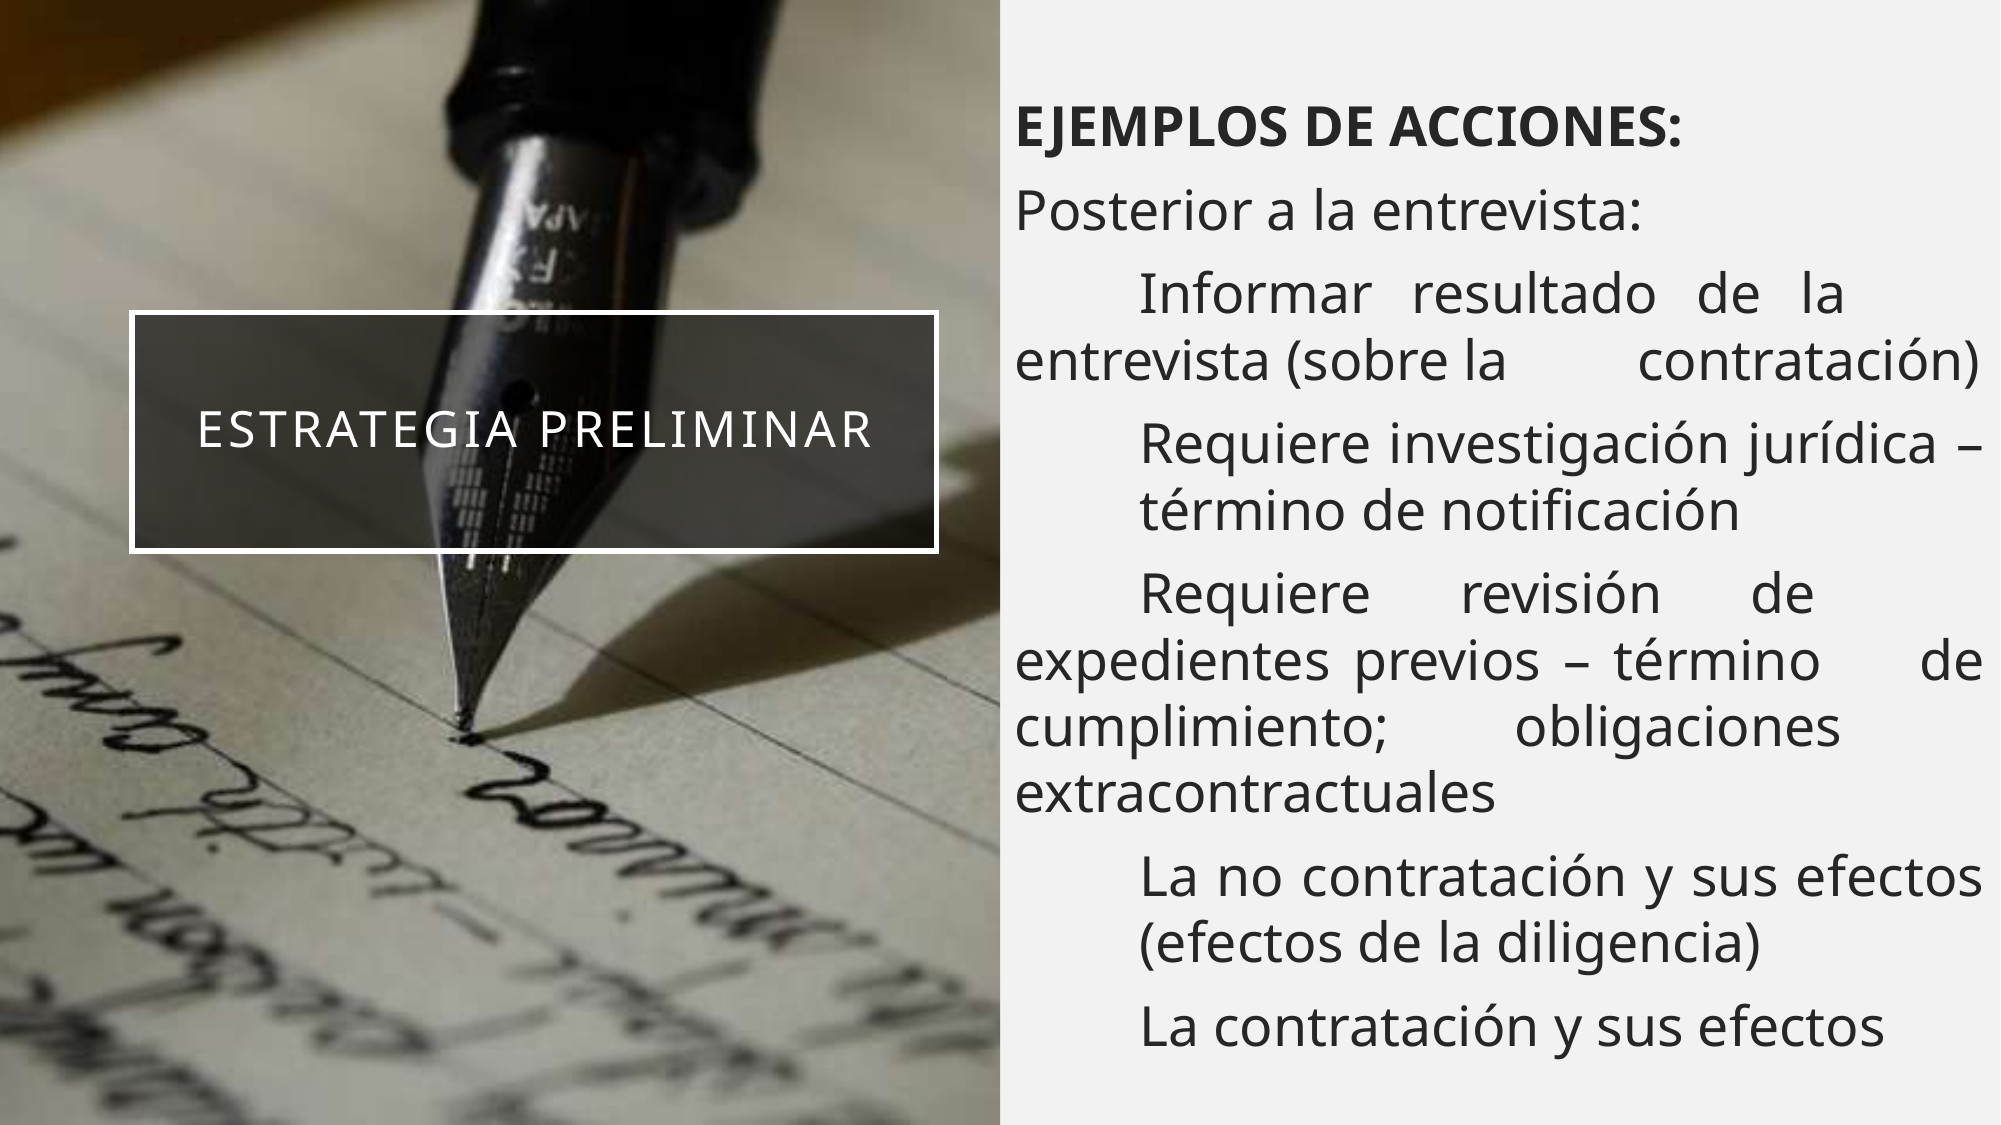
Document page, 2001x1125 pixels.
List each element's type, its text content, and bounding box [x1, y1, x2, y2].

list EJEMPLOS DE ACCIONES: Posterior a la entrevista: Informar resultado de la entrevista (sobre la contratación) Requiere investigación jurídica – término de notificación Requiere revisión de expedientes previos – término de cumplimiento; obligaciones extracontractuales La no contratación y sus efectos (efectos de la diligencia) La contratación y sus efectos [1001, 0, 2000, 1125]
picture [0, 0, 1001, 1125]
